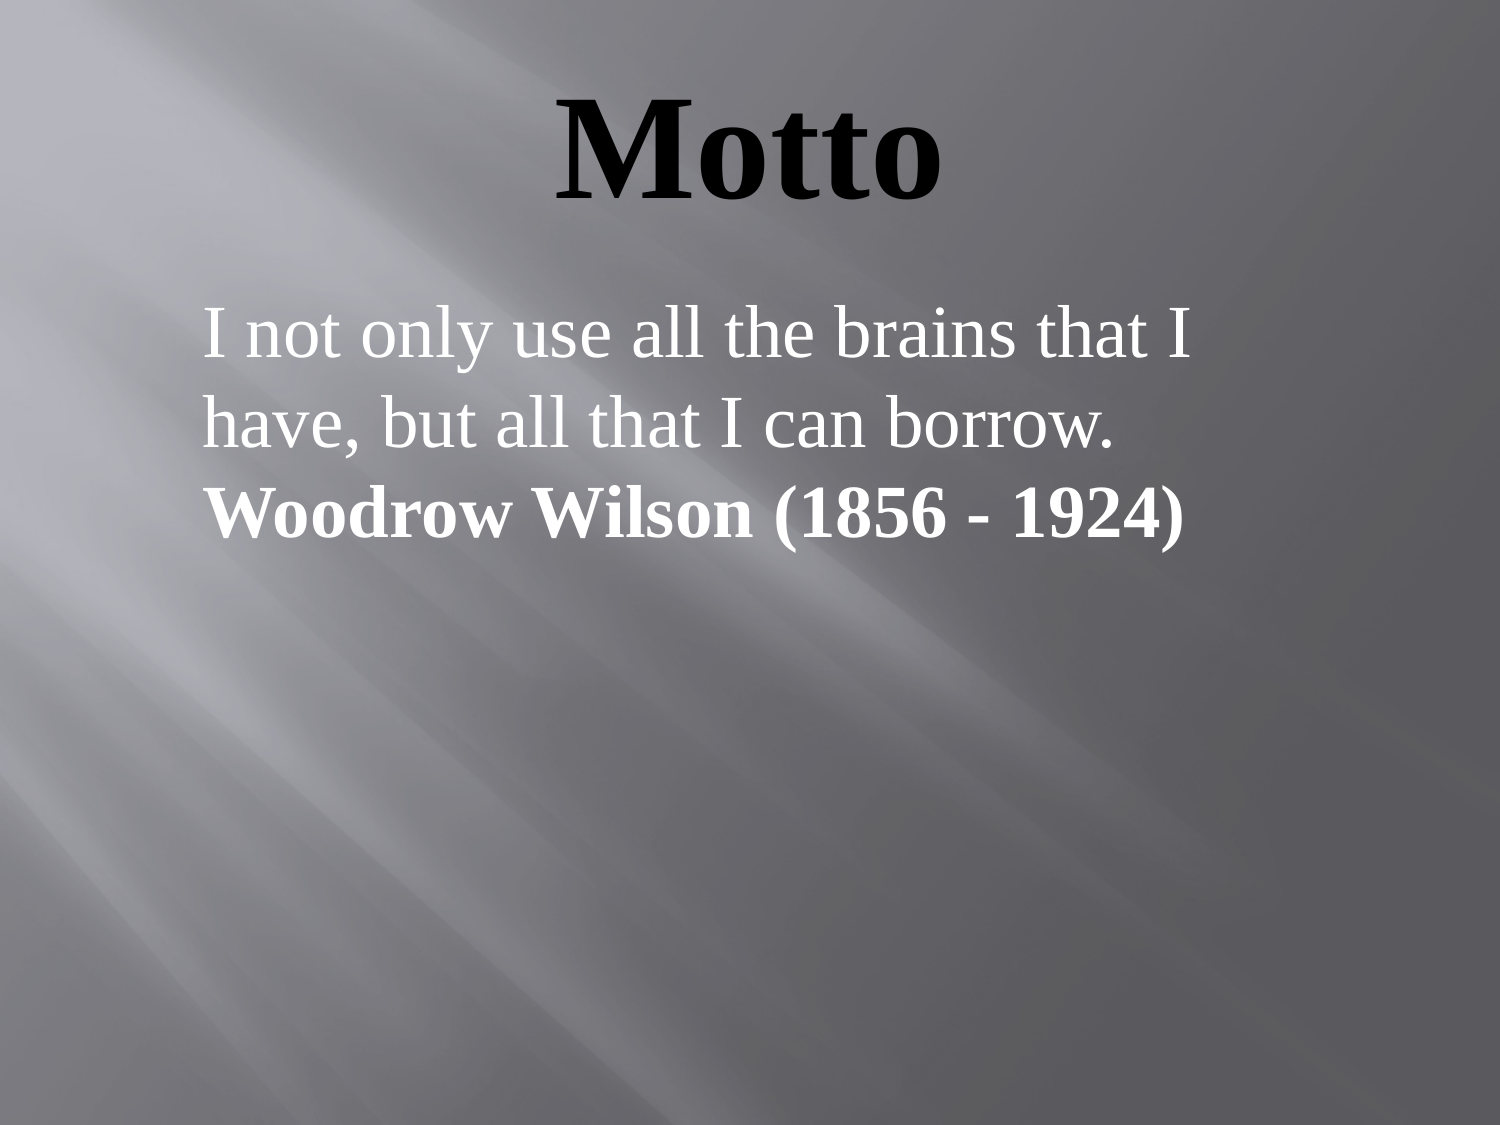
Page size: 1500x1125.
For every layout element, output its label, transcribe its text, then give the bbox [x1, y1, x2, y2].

title Motto [75, 45, 1425, 233]
text_box I not only use all the brains that I have, but all that I can borrow. Woodrow Wilson (1856 - 1924) [187, 274, 1275, 560]
